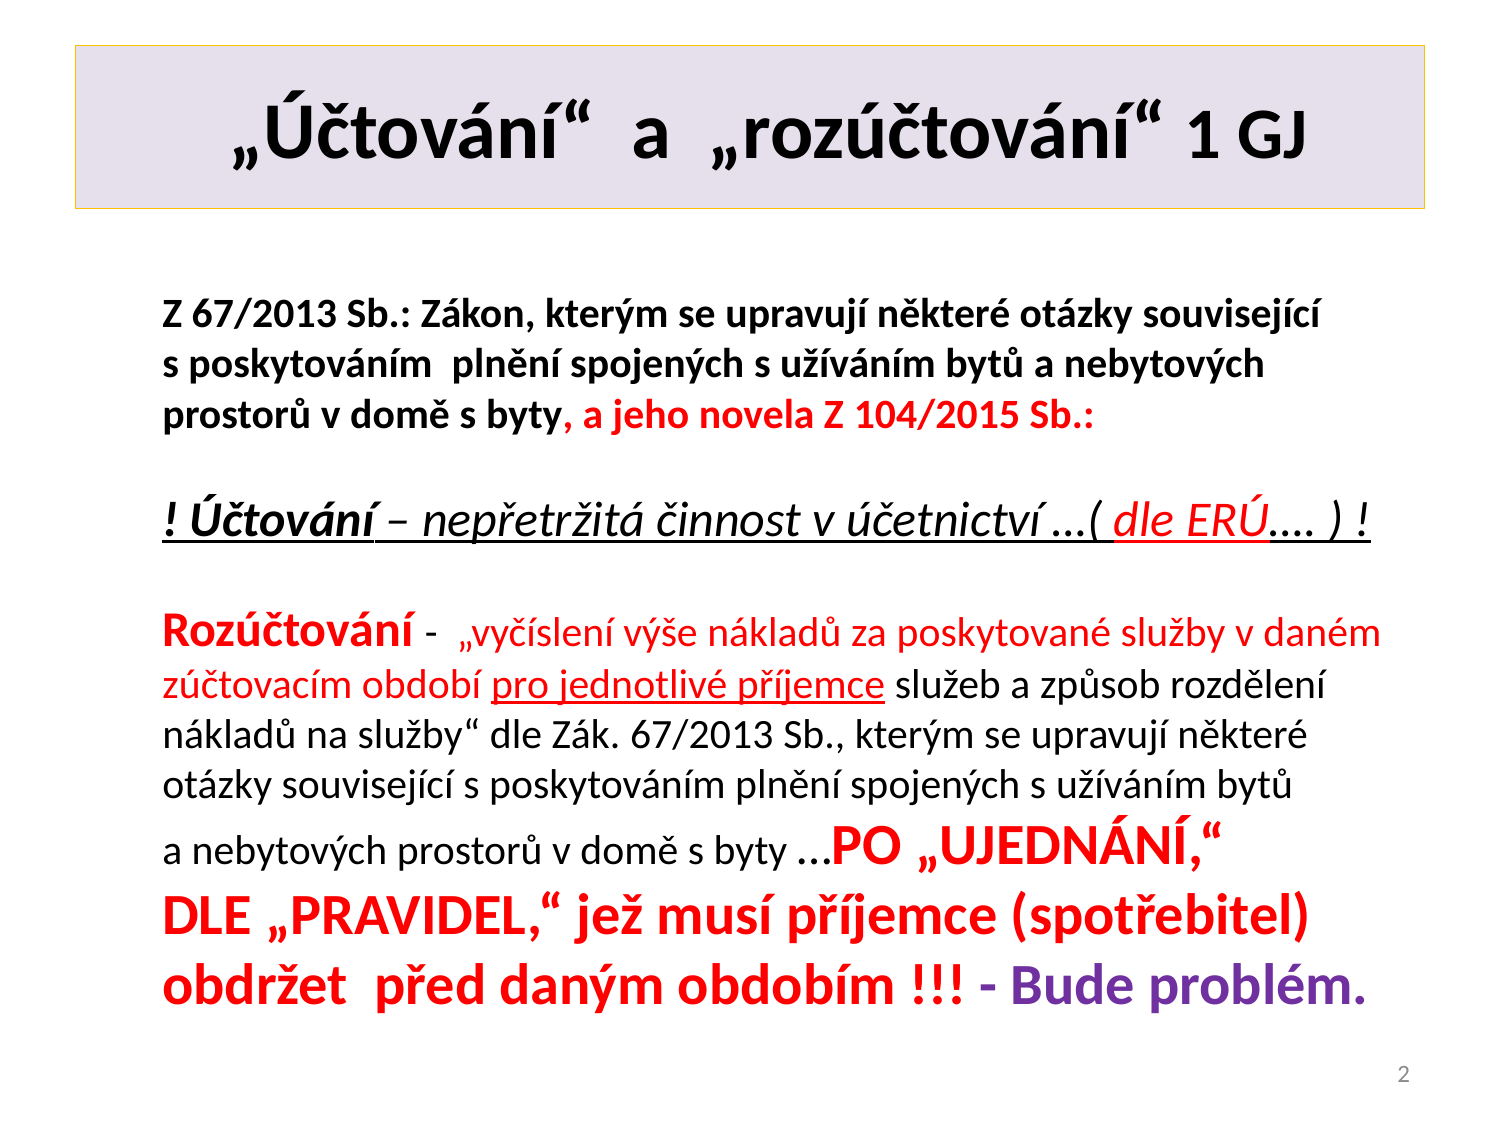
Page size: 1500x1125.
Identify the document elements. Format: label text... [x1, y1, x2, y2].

title „Účtování“ a „rozúčtování“ 1 GJ [75, 45, 1425, 209]
text_box Z 67/2013 Sb.: Zákon, kterým se upravují některé otázky související s poskytováním plnění spojených s užíváním bytů a nebytových prostorů v domě s byty, a jeho novela Z 104/2015 Sb.: ! Účtování – nepřetržitá činnost v účetnictví …( dle ERÚ…. ) ! Rozúčtování - „vyčíslení výše nákladů za poskytované služby v daném zúčtovacím období pro jednotlivé příjemce služeb a způsob rozdělení nákladů na služby“ dle Zák. 67/2013 Sb., kterým se upravují některé otázky související s poskytováním plnění spojených s užíváním bytů a nebytových prostorů v domě s byty …PO „UJEDNÁNÍ,“ DLE „PRAVIDEL,“ jež musí příjemce (spotřebitel) obdržet před daným obdobím !!! - Bude problém. [147, 278, 1435, 1074]
slide_number 2 [1074, 1042, 1425, 1103]
